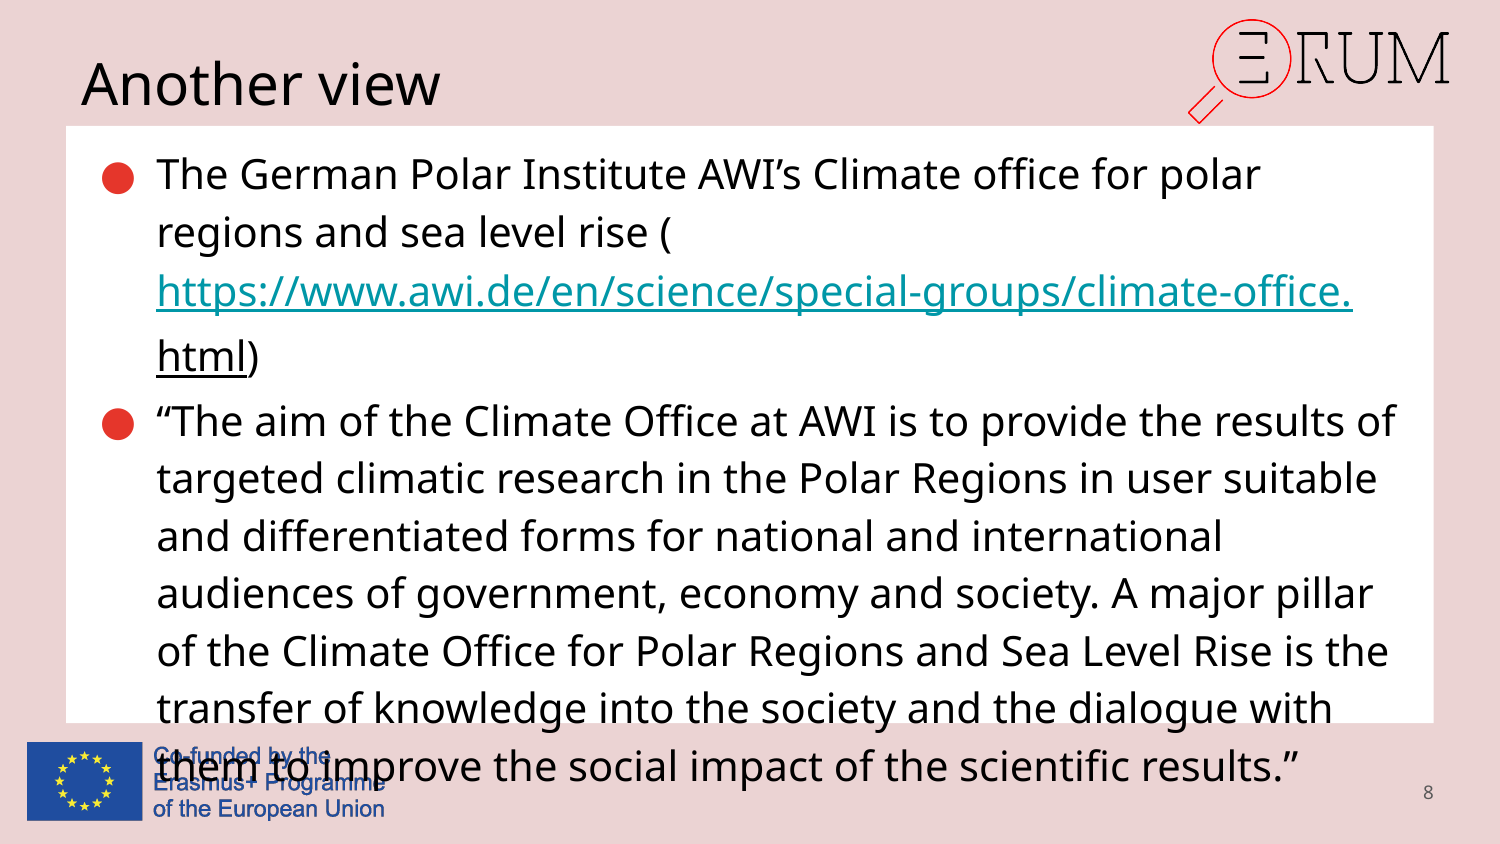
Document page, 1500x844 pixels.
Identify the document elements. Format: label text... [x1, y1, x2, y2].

list The German Polar Institute AWI’s Climate office for polar regions and sea level rise (https://www.awi.de/en/science/special-groups/climate-office.html) “The aim of the Climate Office at AWI is to provide the results of targeted climatic research in the Polar Regions in user suitable and differentiated forms for national and international audiences of government, economy and society. A major pillar of the Climate Office for Polar Regions and Sea Level Rise is the transfer of knowledge into the society and the dialogue with them to improve the social impact of the scientific results.” [66, 125, 1434, 724]
title Another view [66, 31, 1183, 125]
picture [27, 742, 385, 821]
picture [1136, 0, 1500, 137]
slide_number 8 [1358, 761, 1449, 826]
